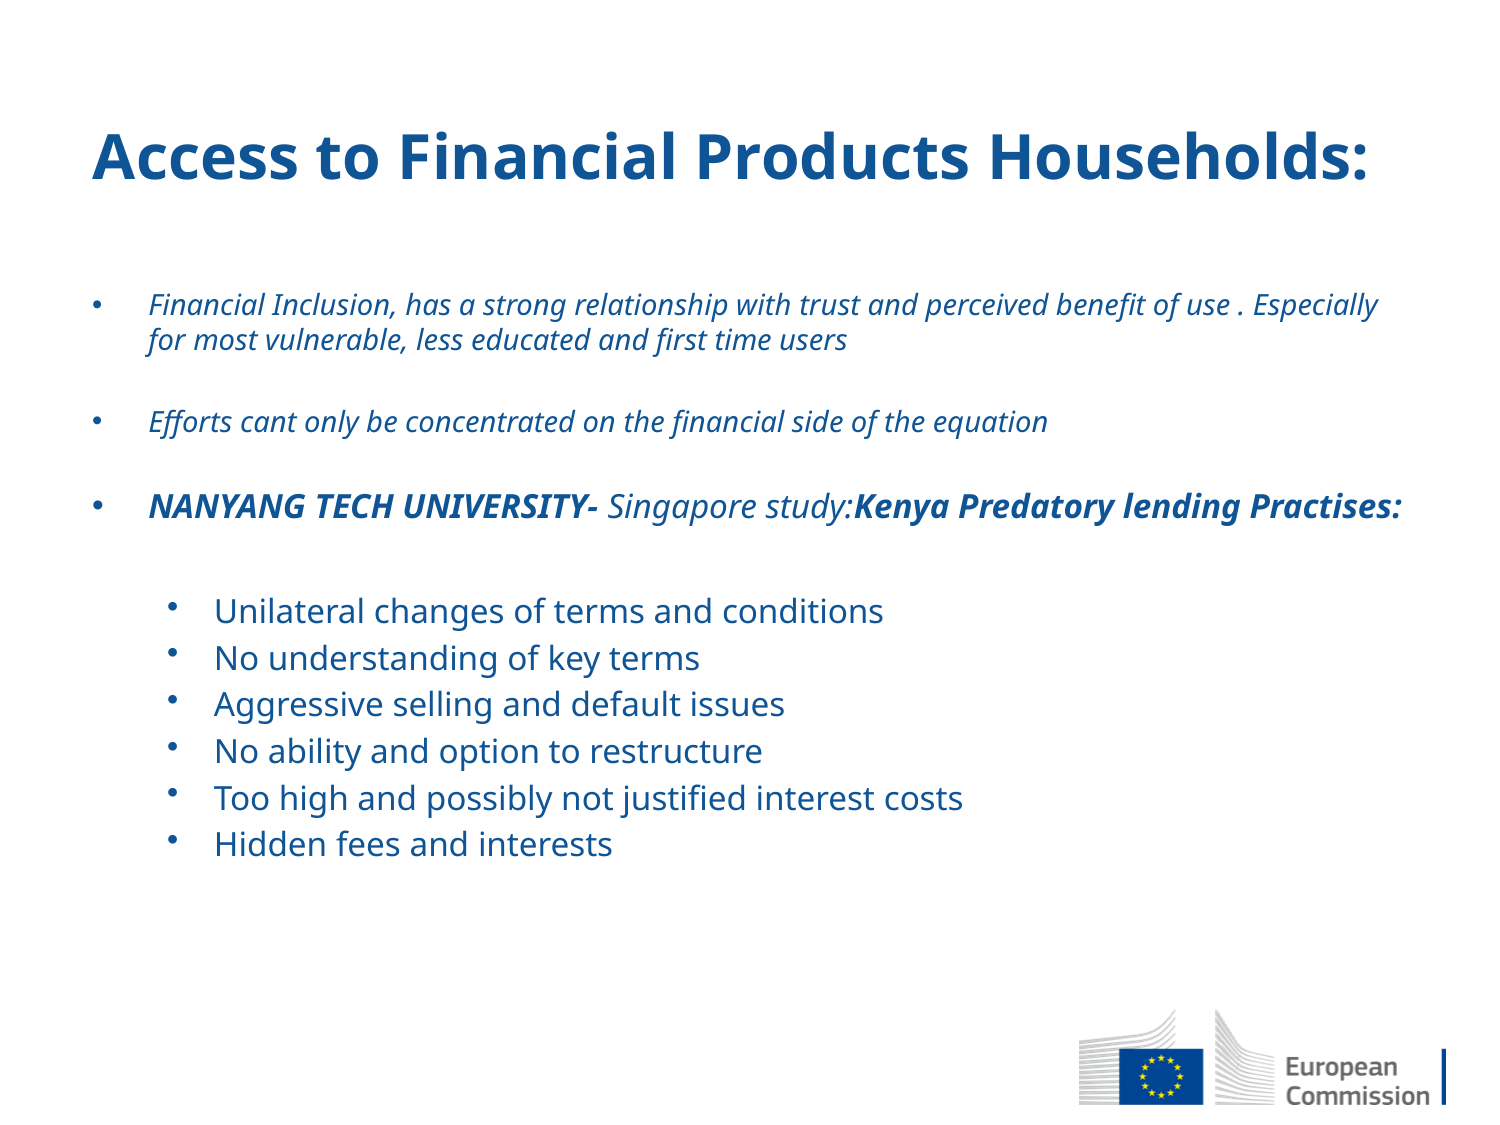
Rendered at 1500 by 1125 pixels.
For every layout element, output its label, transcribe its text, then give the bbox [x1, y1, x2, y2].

picture [1078, 1008, 1447, 1106]
list Financial Inclusion, has a strong relationship with trust and perceived benefit of use . Especially for most vulnerable, less educated and first time users Efforts cant only be concentrated on the financial side of the equation NANYANG TECH UNIVERSITY- Singapore study:Kenya Predatory lending Practises: Unilateral changes of terms and conditions No understanding of key terms Aggressive selling and default issues No ability and option to restructure Too high and possibly not justified interest costs Hidden fees and interests [76, 278, 1428, 876]
title Access to Financial Products Households: [77, 77, 1429, 233]
